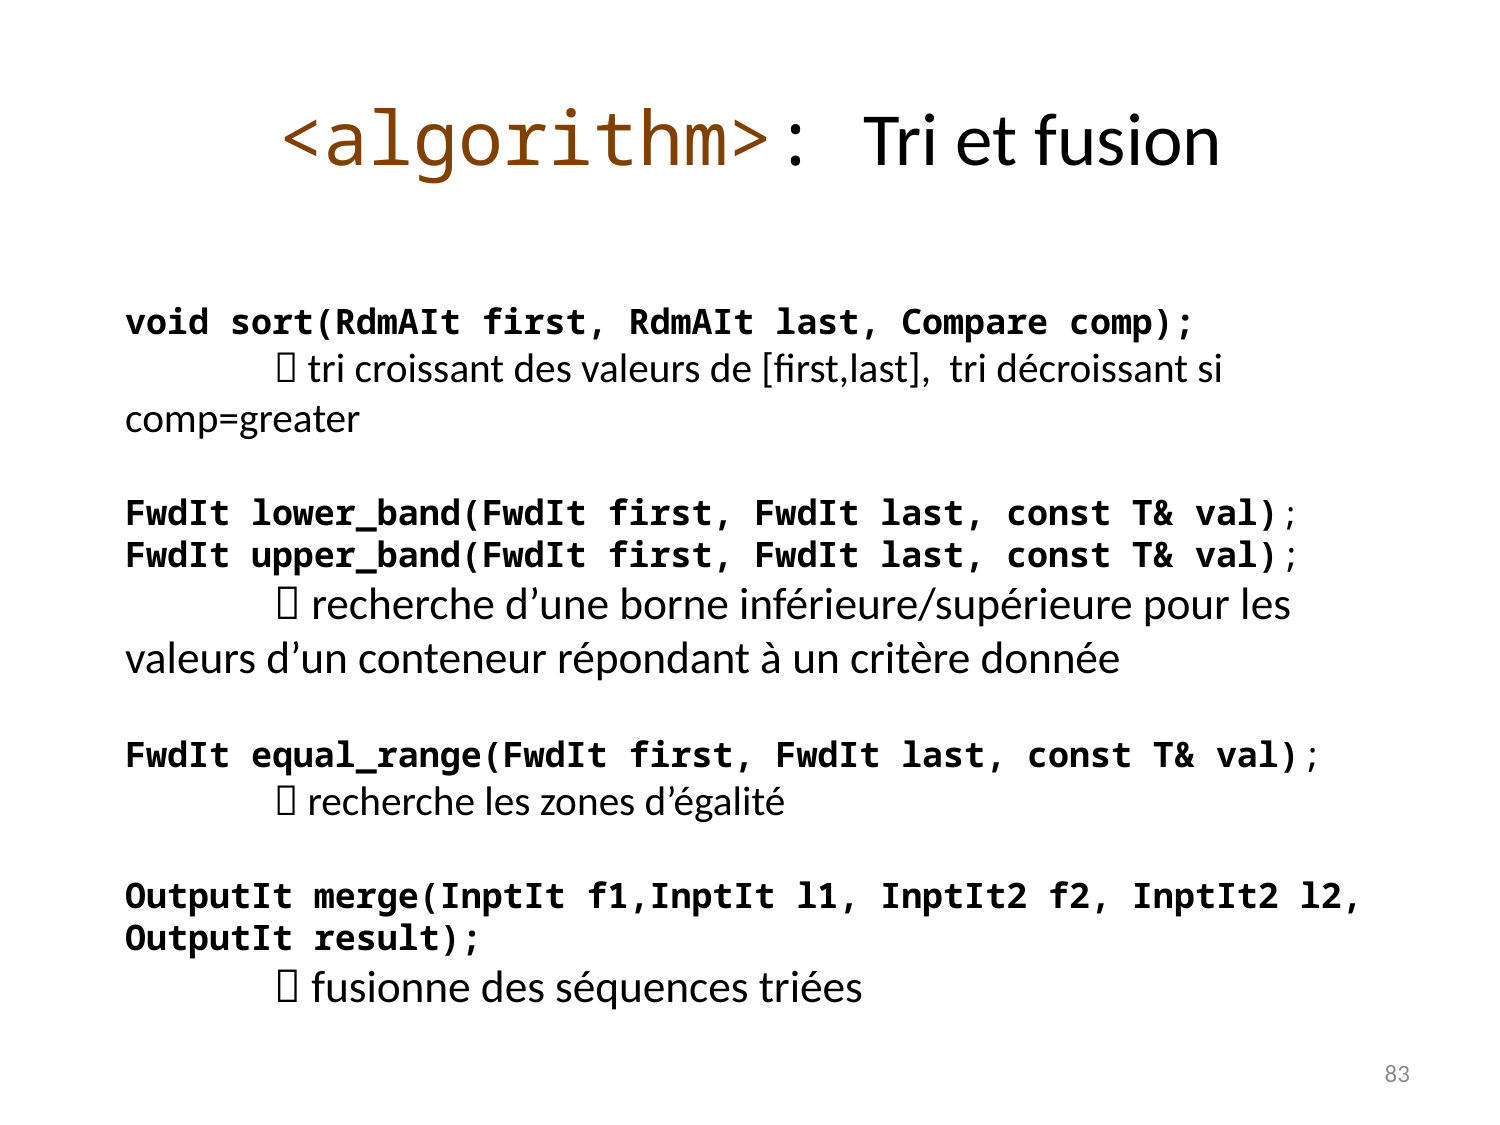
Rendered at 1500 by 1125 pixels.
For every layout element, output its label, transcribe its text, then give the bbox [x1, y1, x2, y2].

slide_number 83 [1074, 1042, 1425, 1103]
list void sort(RdmAIt first, RdmAIt last, Compare comp);  tri croissant des valeurs de [first,last], tri décroissant si comp=greater FwdIt lower_band(FwdIt first, FwdIt last, const T& val); FwdIt upper_band(FwdIt first, FwdIt last, const T& val);  recherche d’une borne inférieure/supérieure pour les valeurs d’un conteneur répondant à un critère donnée FwdIt equal_range(FwdIt first, FwdIt last, const T& val);  recherche les zones d’égalité OutputIt merge(InptIt f1,InptIt l1, InptIt2 f2, InptIt2 l2, OutputIt result);  fusionne des séquences triées [110, 292, 1416, 1027]
title <algorithm>: Tri et fusion [110, 41, 1392, 230]
